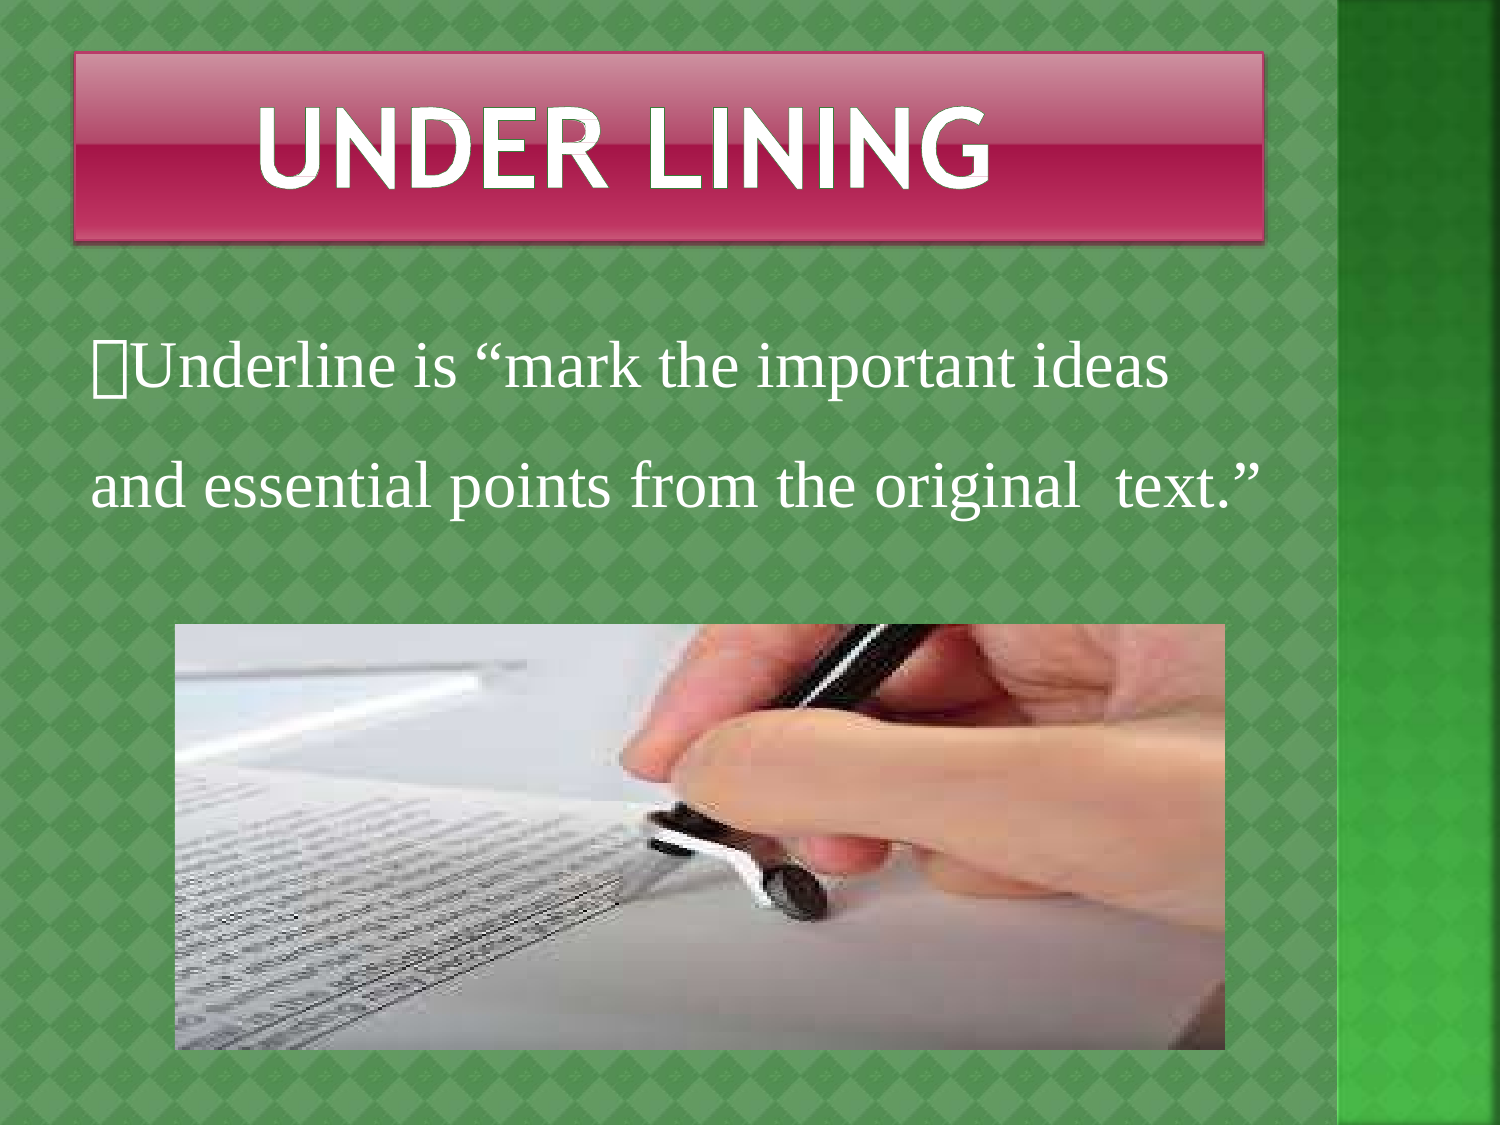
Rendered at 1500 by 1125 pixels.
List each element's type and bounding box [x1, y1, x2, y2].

text_box [0, 0, 1500, 1125]
